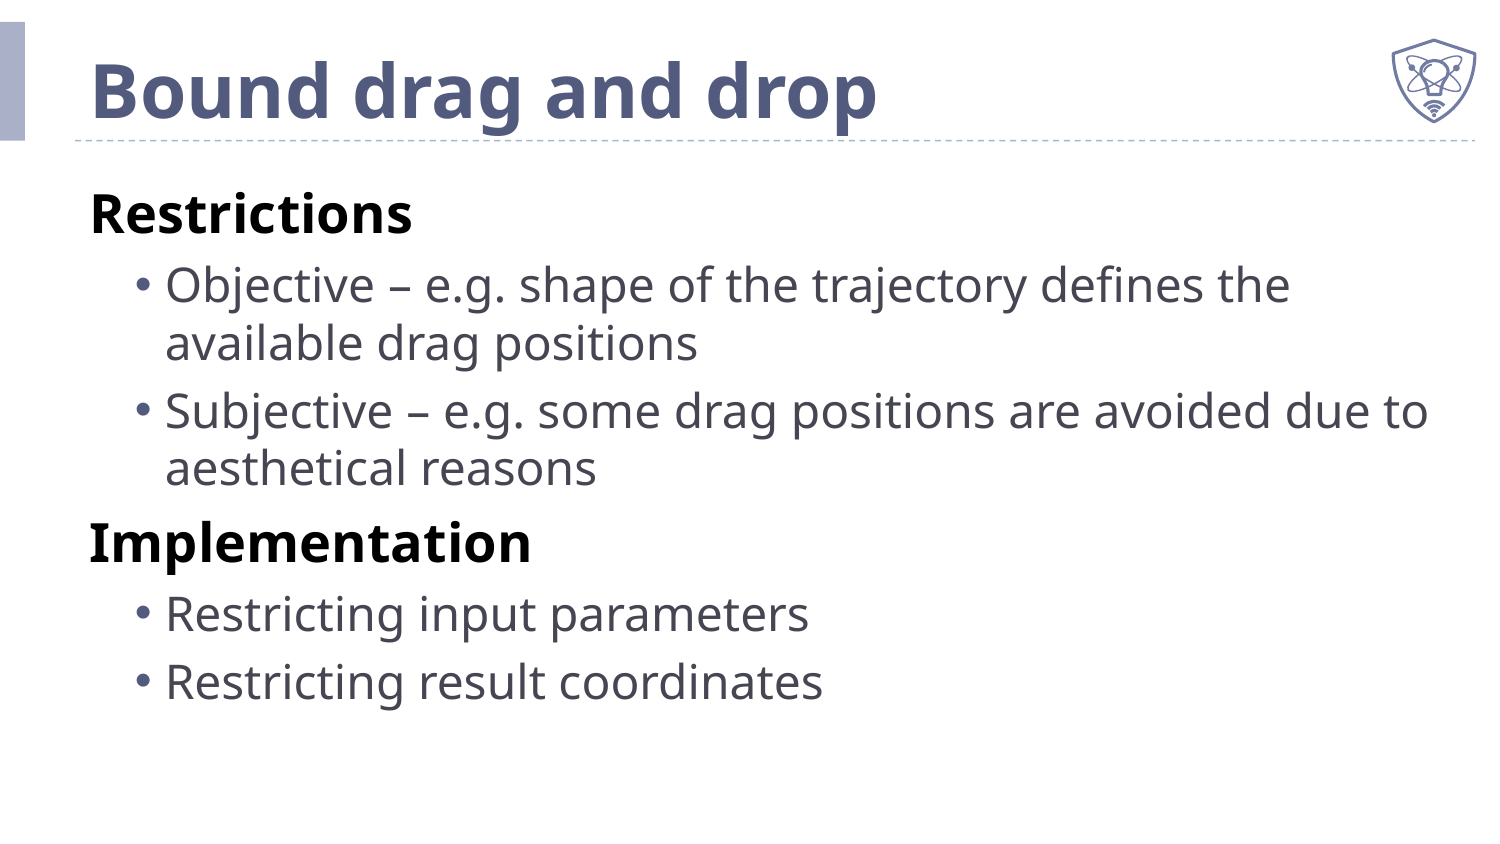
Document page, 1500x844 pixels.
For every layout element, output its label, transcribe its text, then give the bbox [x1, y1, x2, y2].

title Bound drag and drop [75, 18, 1475, 141]
list Restrictions Objective – e.g. shape of the trajectory defines the available drag positions Subjective – e.g. some drag positions are avoided due to aesthetical reasons Implementation Restricting input parameters Restricting result coordinates [75, 171, 1475, 835]
